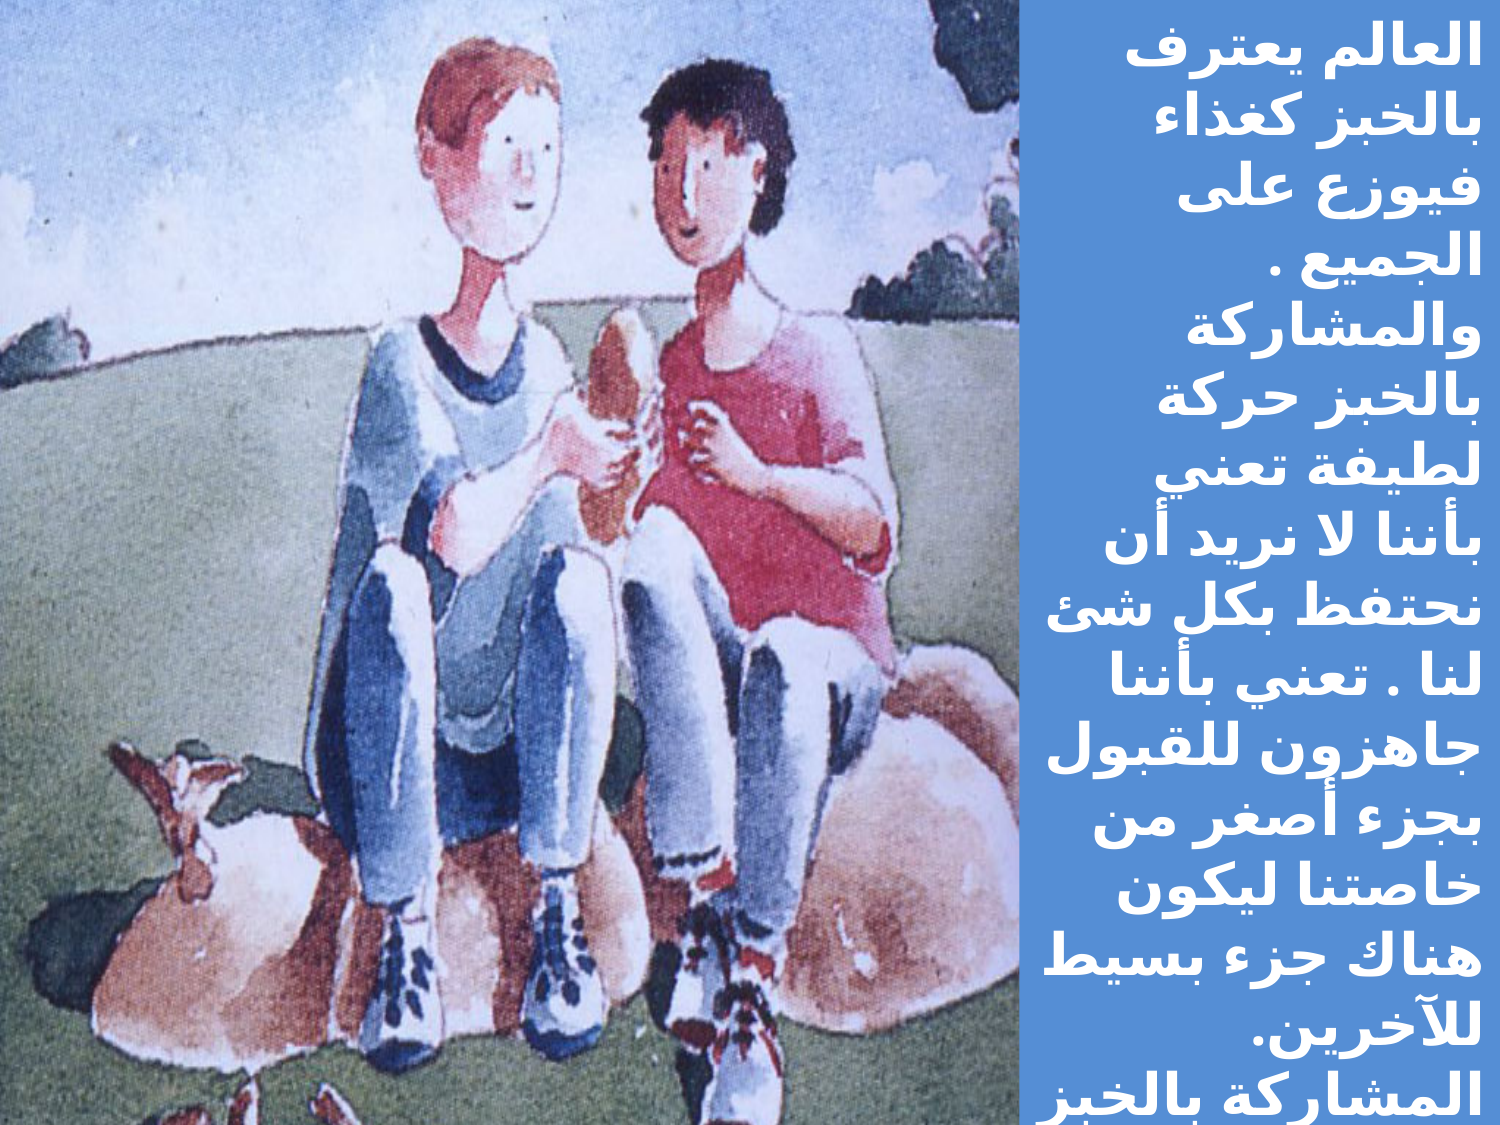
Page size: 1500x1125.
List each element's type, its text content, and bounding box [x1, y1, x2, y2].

picture [0, 0, 1020, 1125]
text_box العالم يعترف بالخبز كغذاء فيوزع على الجميع . والمشاركة بالخبز حركة لطيفة تعني بأننا لا نريد أن نحتفظ بكل شئ لنا . تعني بأننا جاهزون للقبول بجزء أصغر من خاصتنا ليكون هناك جزء بسيط للآخرين. المشاركة بالخبز هي حركة صداقة ومحبة تعني اننا مستعدون للذهاب نحو الجوع من أجل سعادة البشرية [1021, 0, 1500, 1125]
